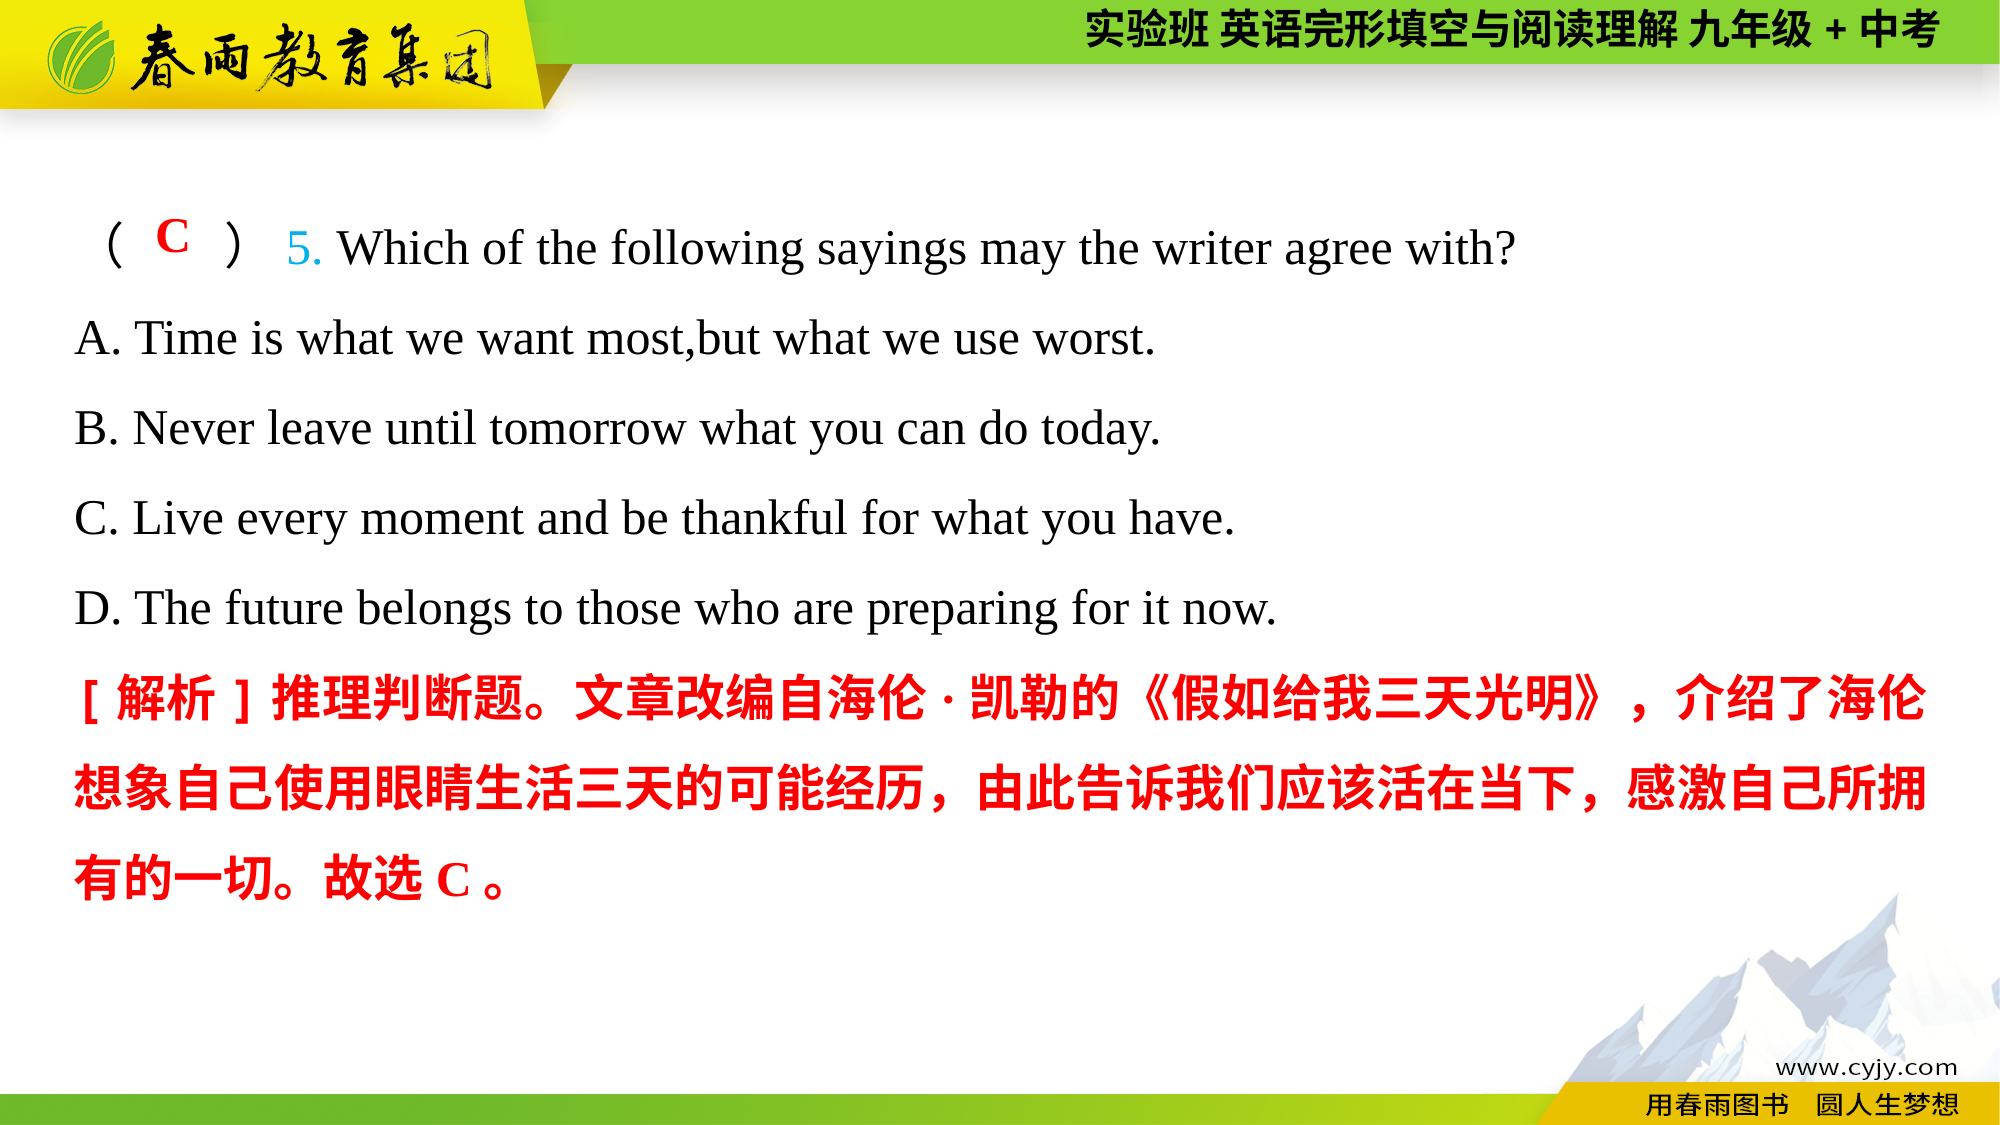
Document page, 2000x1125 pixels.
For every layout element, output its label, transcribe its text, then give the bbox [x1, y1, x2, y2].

text_box C [140, 195, 206, 271]
picture [0, 0, 2000, 1125]
text_box [解析]推理判断题。文章改编自海伦·凯勒的《假如给我三天光明》，介绍了海伦想象自己使用眼睛生活三天的可能经历，由此告诉我们应该活在当下，感激自己所拥有的一切。故选C。 [58, 628, 1943, 914]
list （ ）5. Which of the following sayings may the writer agree with? A. Time is what we want most,but what we use worst. B. Never leave until tomorrow what you can do today. C. Live every moment and be thankful for what you have. D. The future belongs to those who are preparing for it now. [59, 176, 1944, 647]
